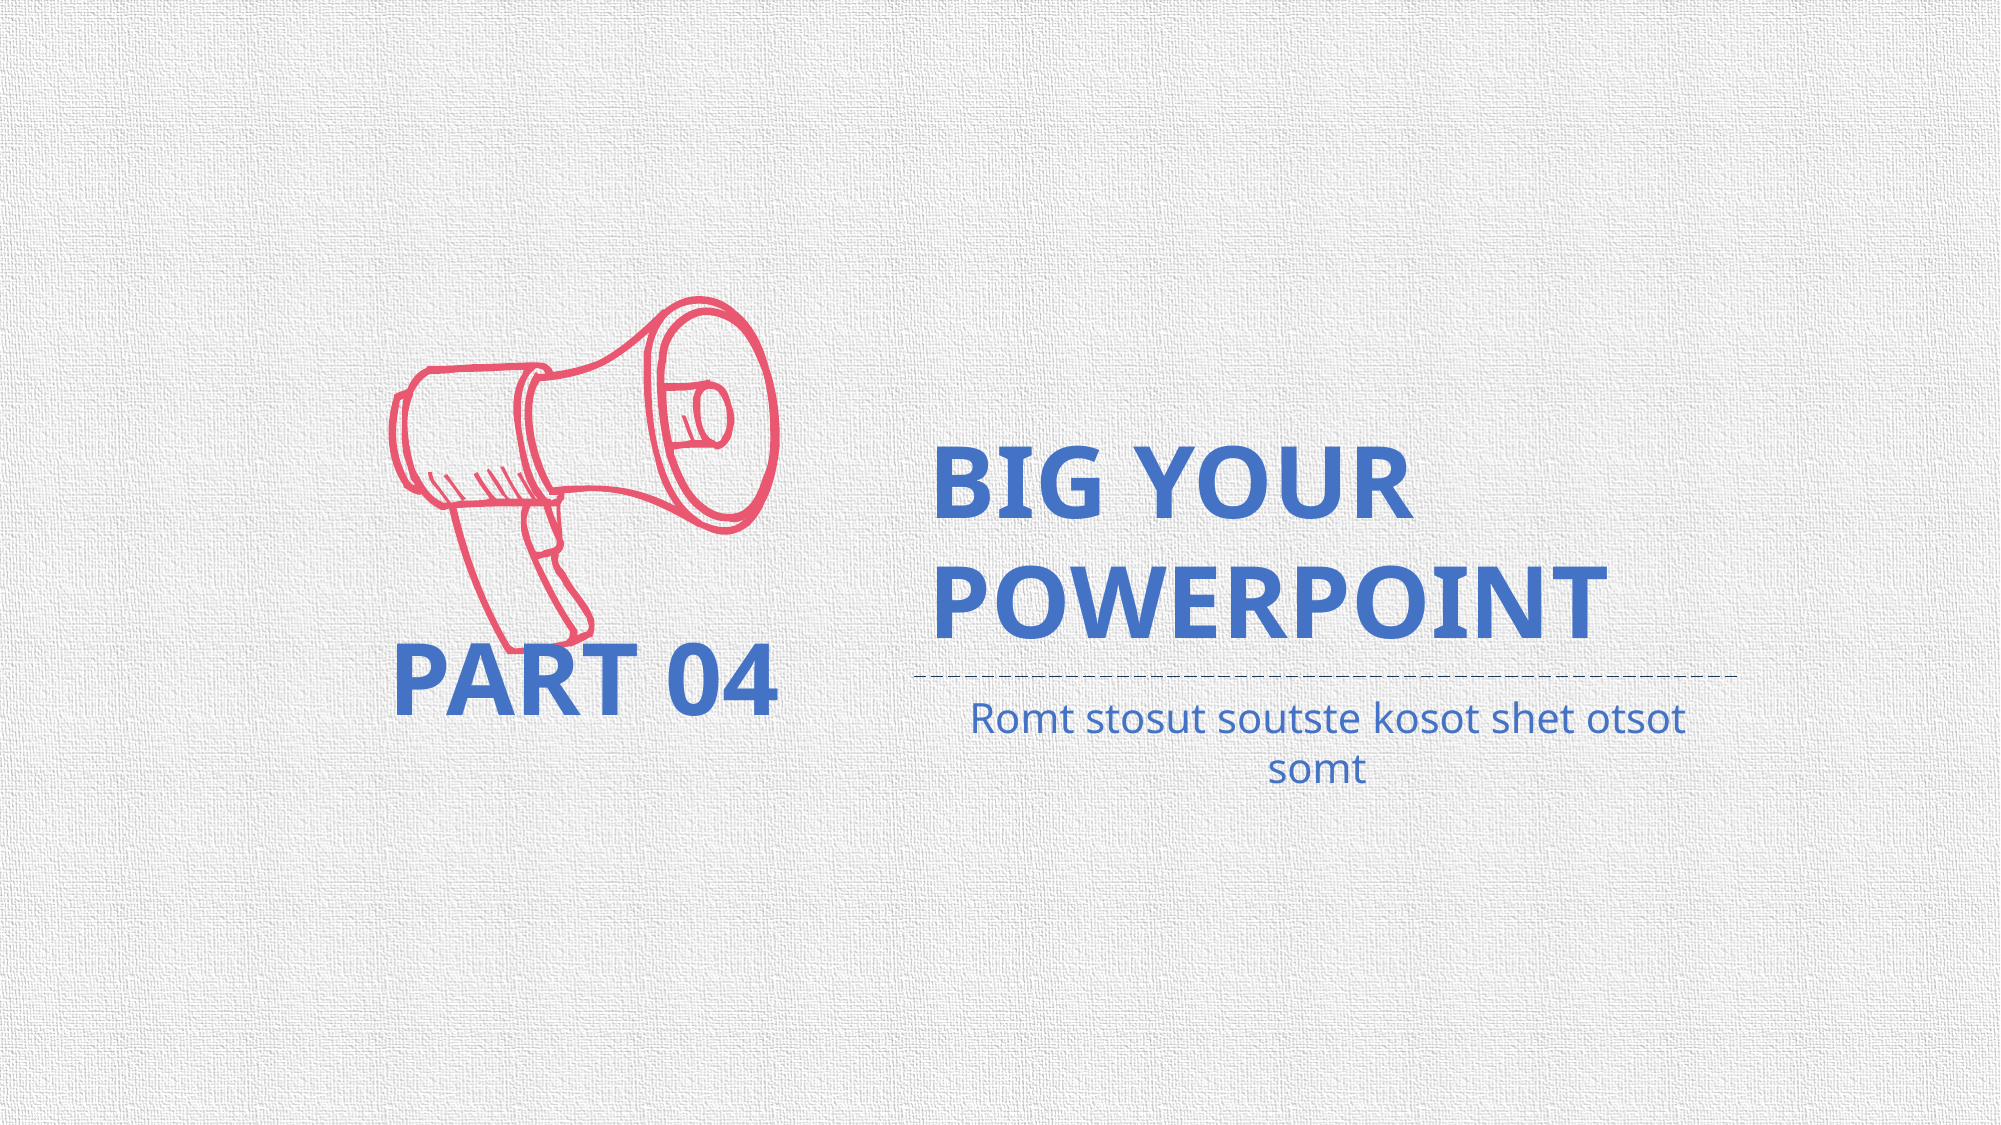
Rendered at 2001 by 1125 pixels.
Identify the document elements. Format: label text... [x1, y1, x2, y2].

picture [0, 0, 2001, 1125]
text_box [388, 296, 780, 608]
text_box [914, 410, 1742, 751]
text_box PART 04 [350, 608, 818, 744]
